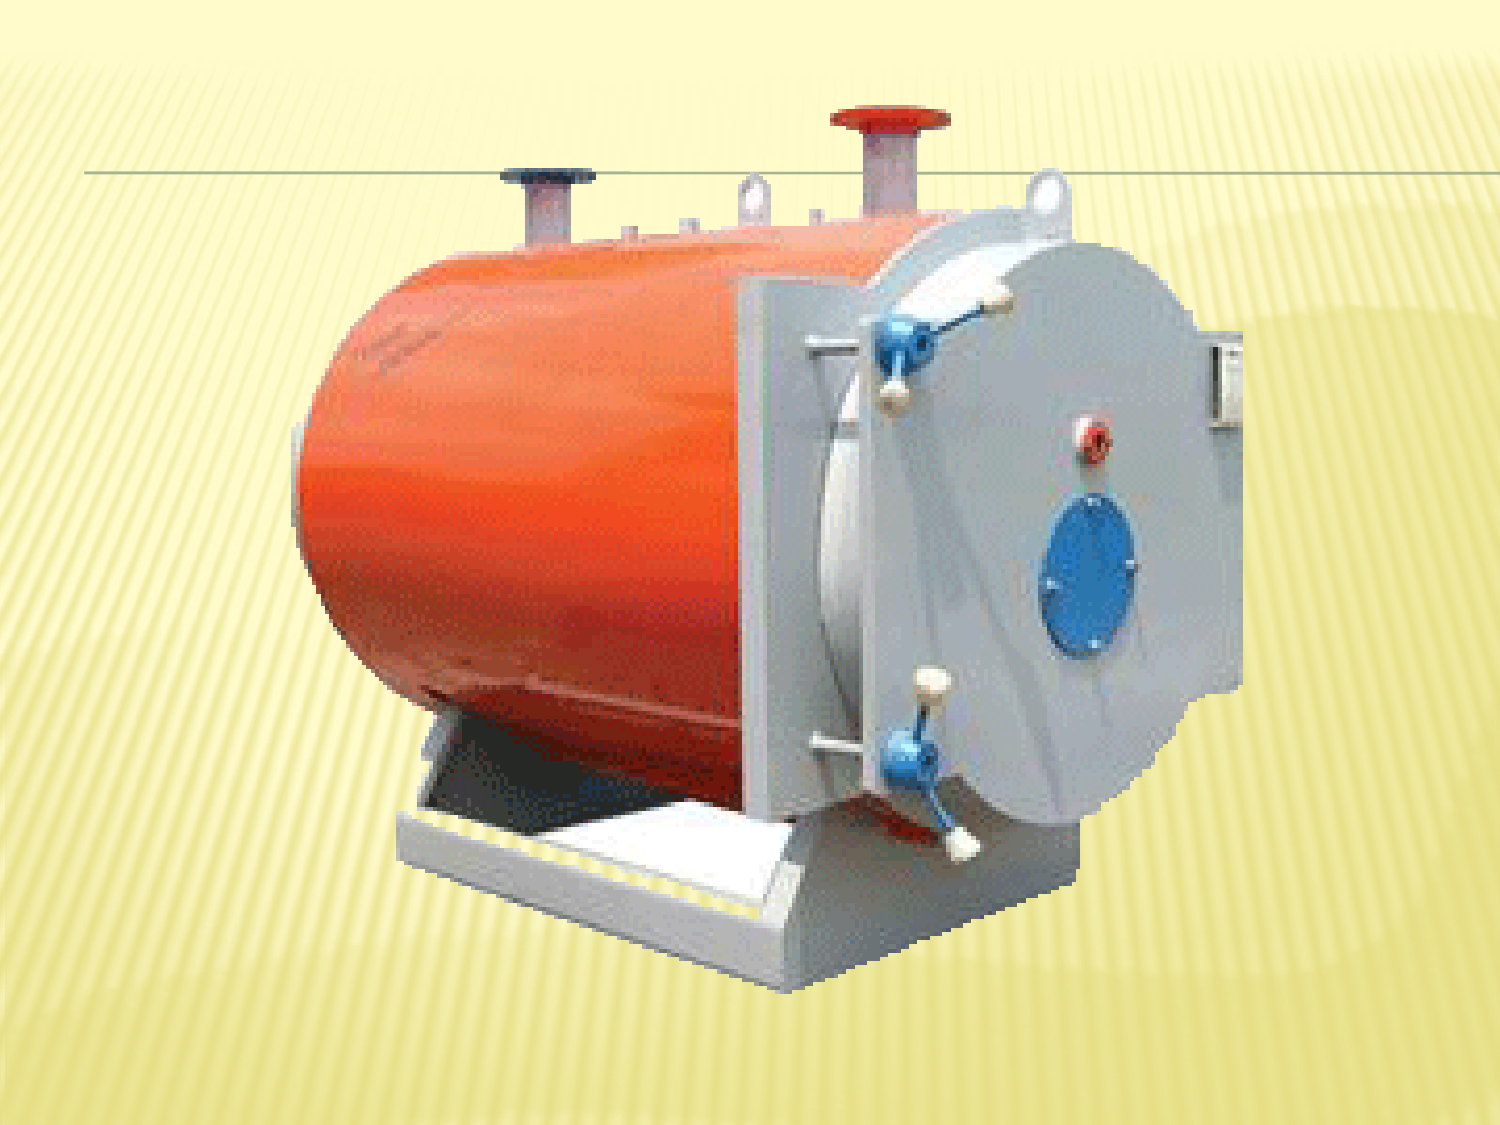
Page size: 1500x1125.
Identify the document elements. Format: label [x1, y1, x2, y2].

list [245, 93, 1290, 1021]
